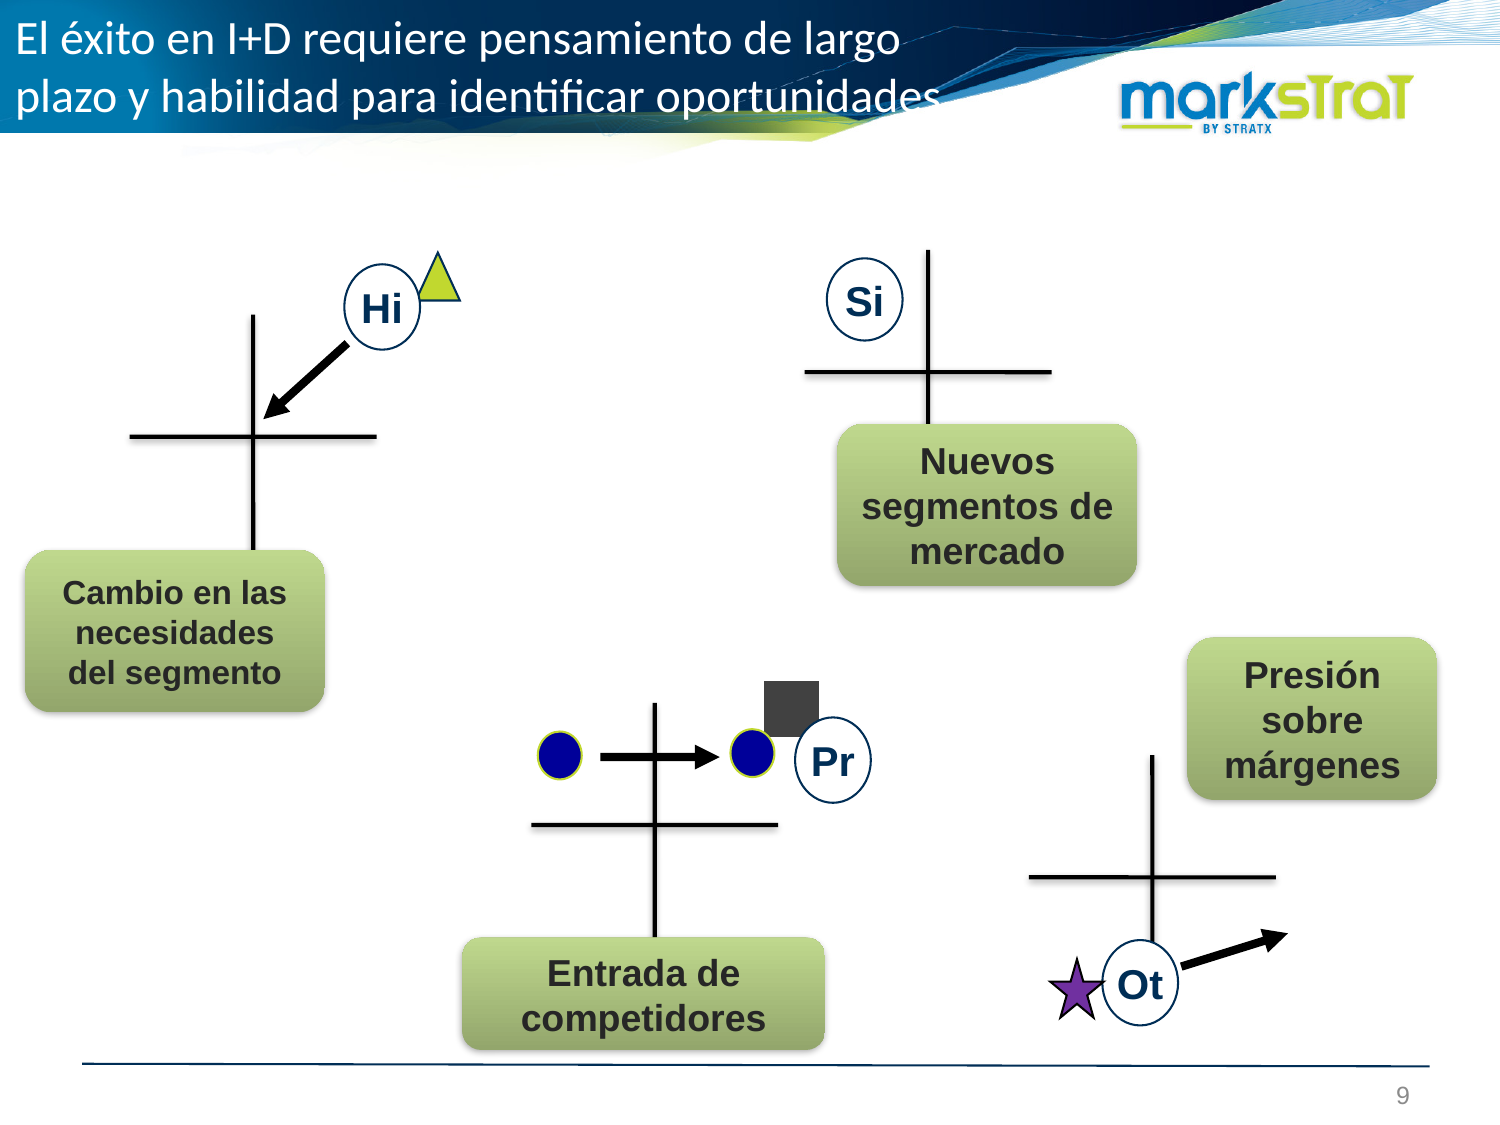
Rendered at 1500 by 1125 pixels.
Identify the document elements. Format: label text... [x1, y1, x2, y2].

text_box Ot [1117, 1017, 1163, 1026]
text_box [766, 683, 818, 736]
picture [0, 0, 1500, 1125]
text_box Hi [344, 264, 421, 350]
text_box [531, 702, 779, 957]
text_box Pr [795, 717, 871, 803]
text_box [129, 314, 377, 569]
slide_number 9 [1074, 1065, 1425, 1125]
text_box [1028, 754, 1276, 1010]
text_box Nuevos segmentos de mercado [837, 423, 1138, 587]
text_box [419, 252, 460, 301]
text_box Presión sobre márgenes [1187, 637, 1438, 800]
text_box Entrada de competidores [462, 937, 825, 1051]
text_box [1282, 932, 1288, 940]
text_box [804, 249, 1052, 504]
title El éxito en I+D requiere pensamiento de largo plazo y habilidad para identificar oportunidades [0, 0, 978, 129]
text_box Cambio en las necesidades del segmento [24, 549, 325, 713]
